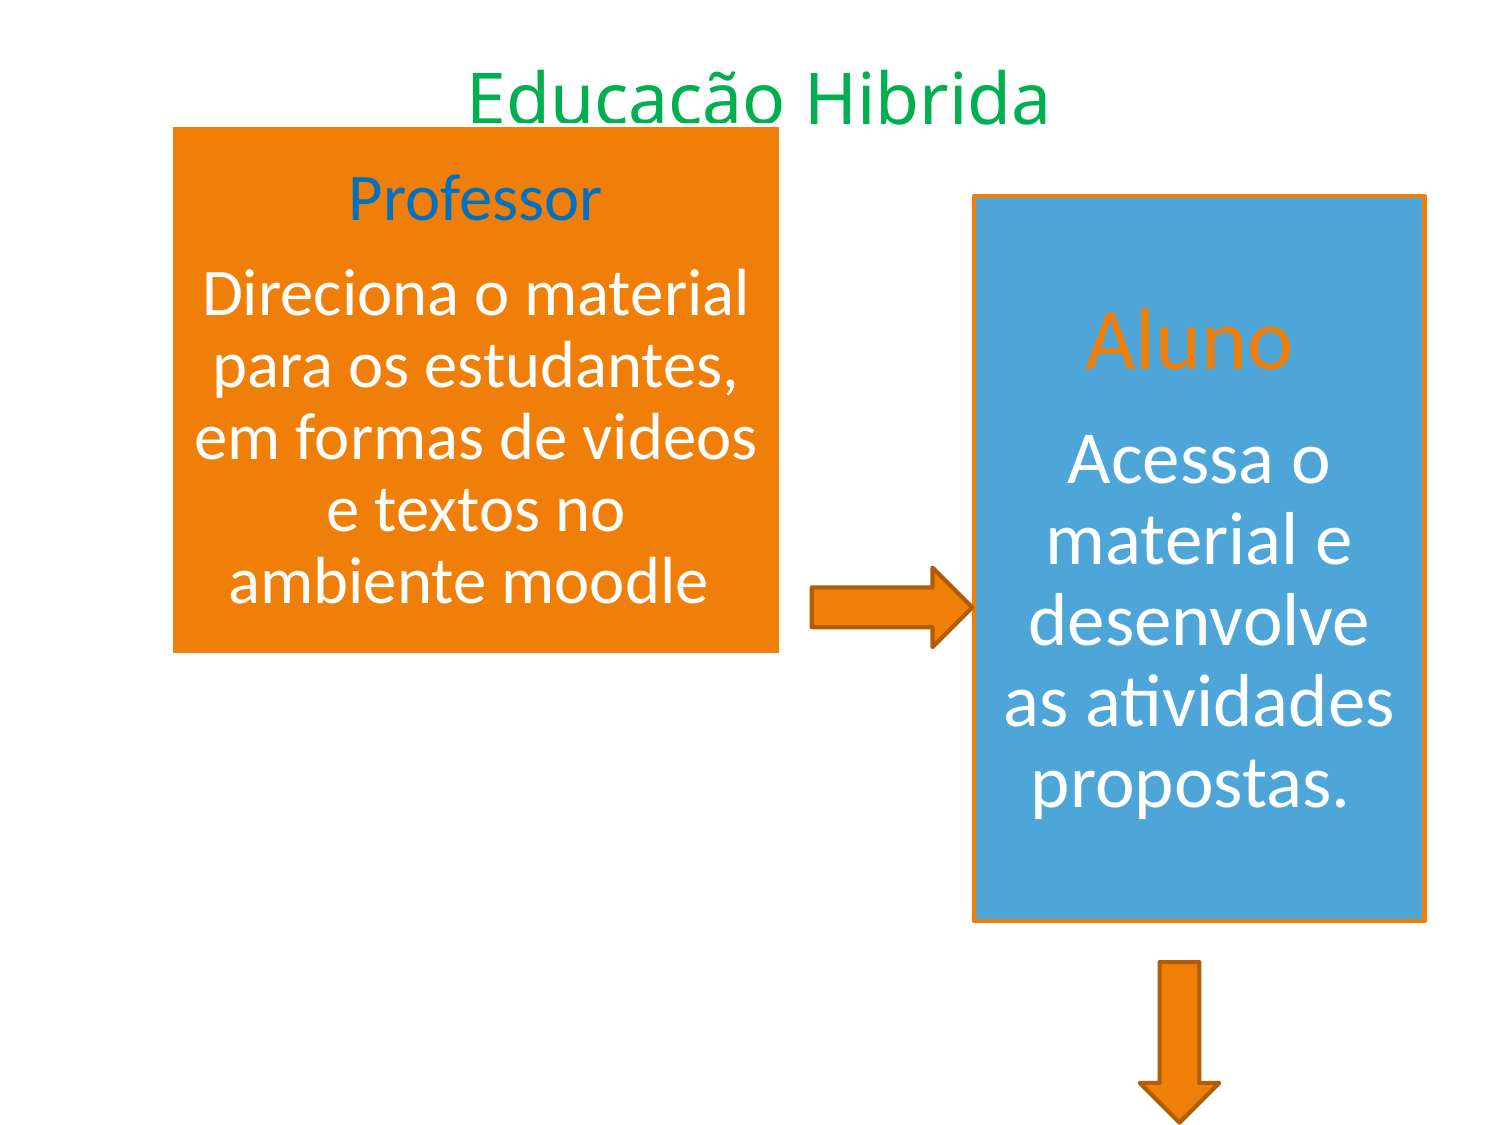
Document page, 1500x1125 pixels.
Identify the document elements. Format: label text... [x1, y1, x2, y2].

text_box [170, 124, 1425, 922]
title Educação Hibrida [75, 45, 1425, 233]
text_box [1137, 960, 1222, 1125]
